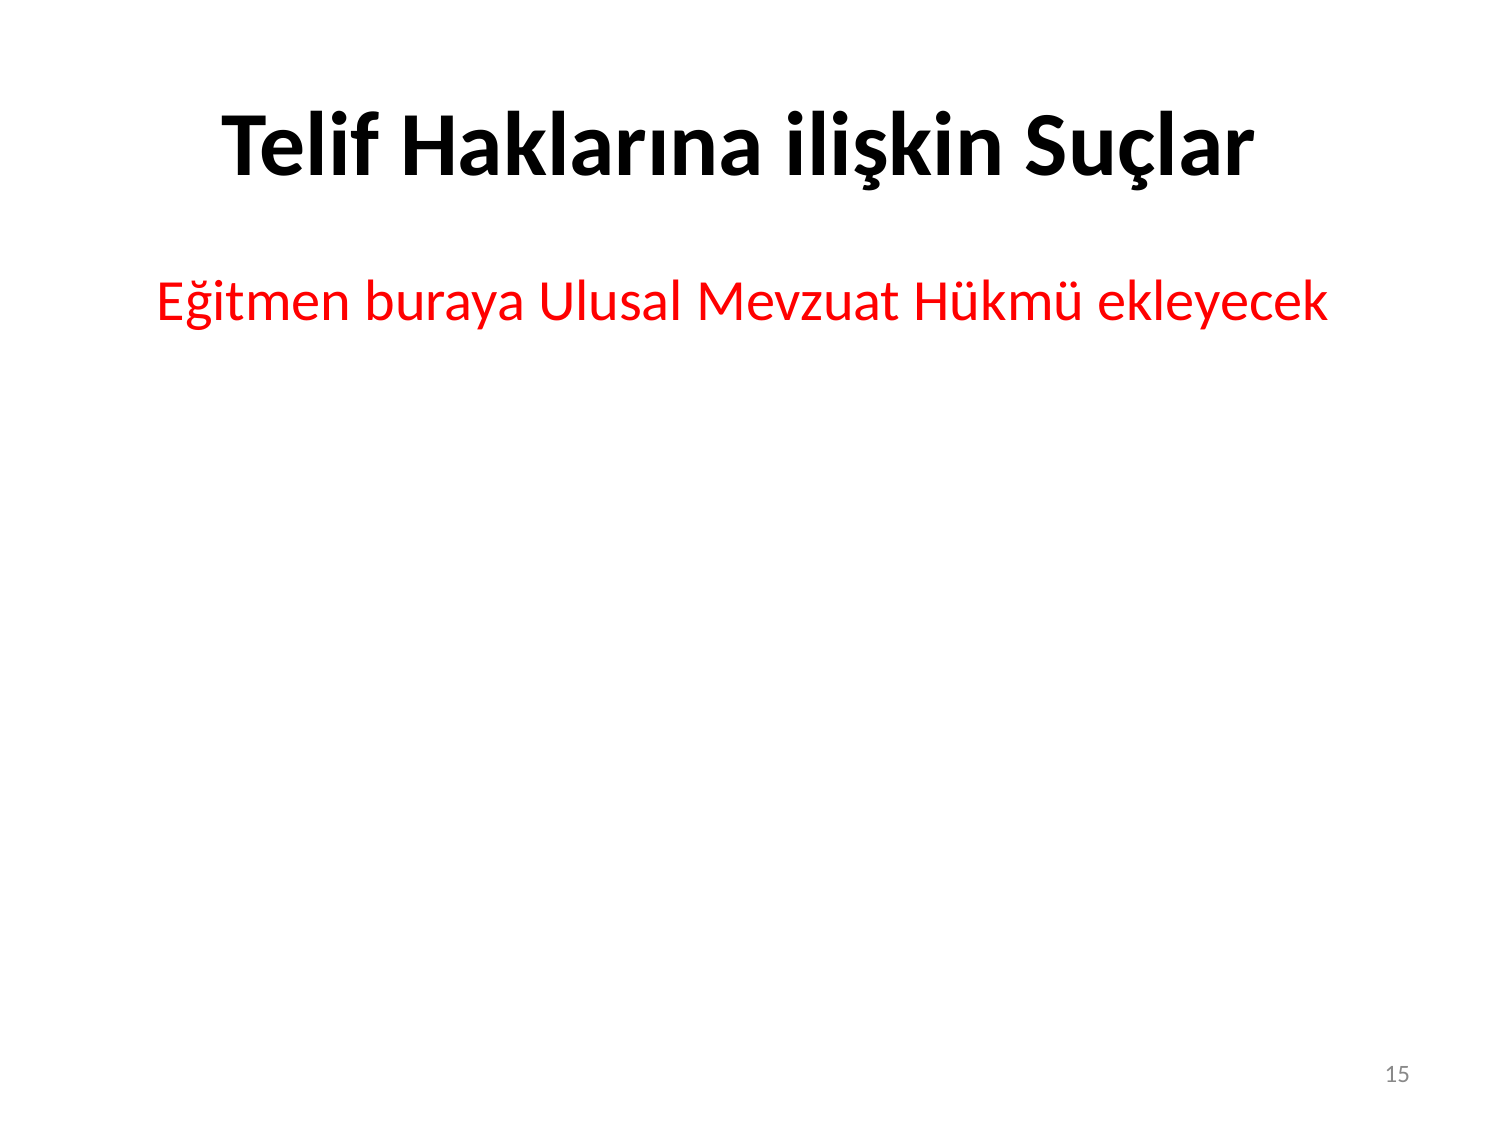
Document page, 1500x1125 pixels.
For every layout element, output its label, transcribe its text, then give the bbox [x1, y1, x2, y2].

slide_number 15 [1074, 1042, 1425, 1103]
title Telif Haklarına ilişkin Suçlar [75, 45, 1425, 233]
list Eğitmen buraya Ulusal Mevzuat Hükmü ekleyecek [75, 262, 1425, 1005]
